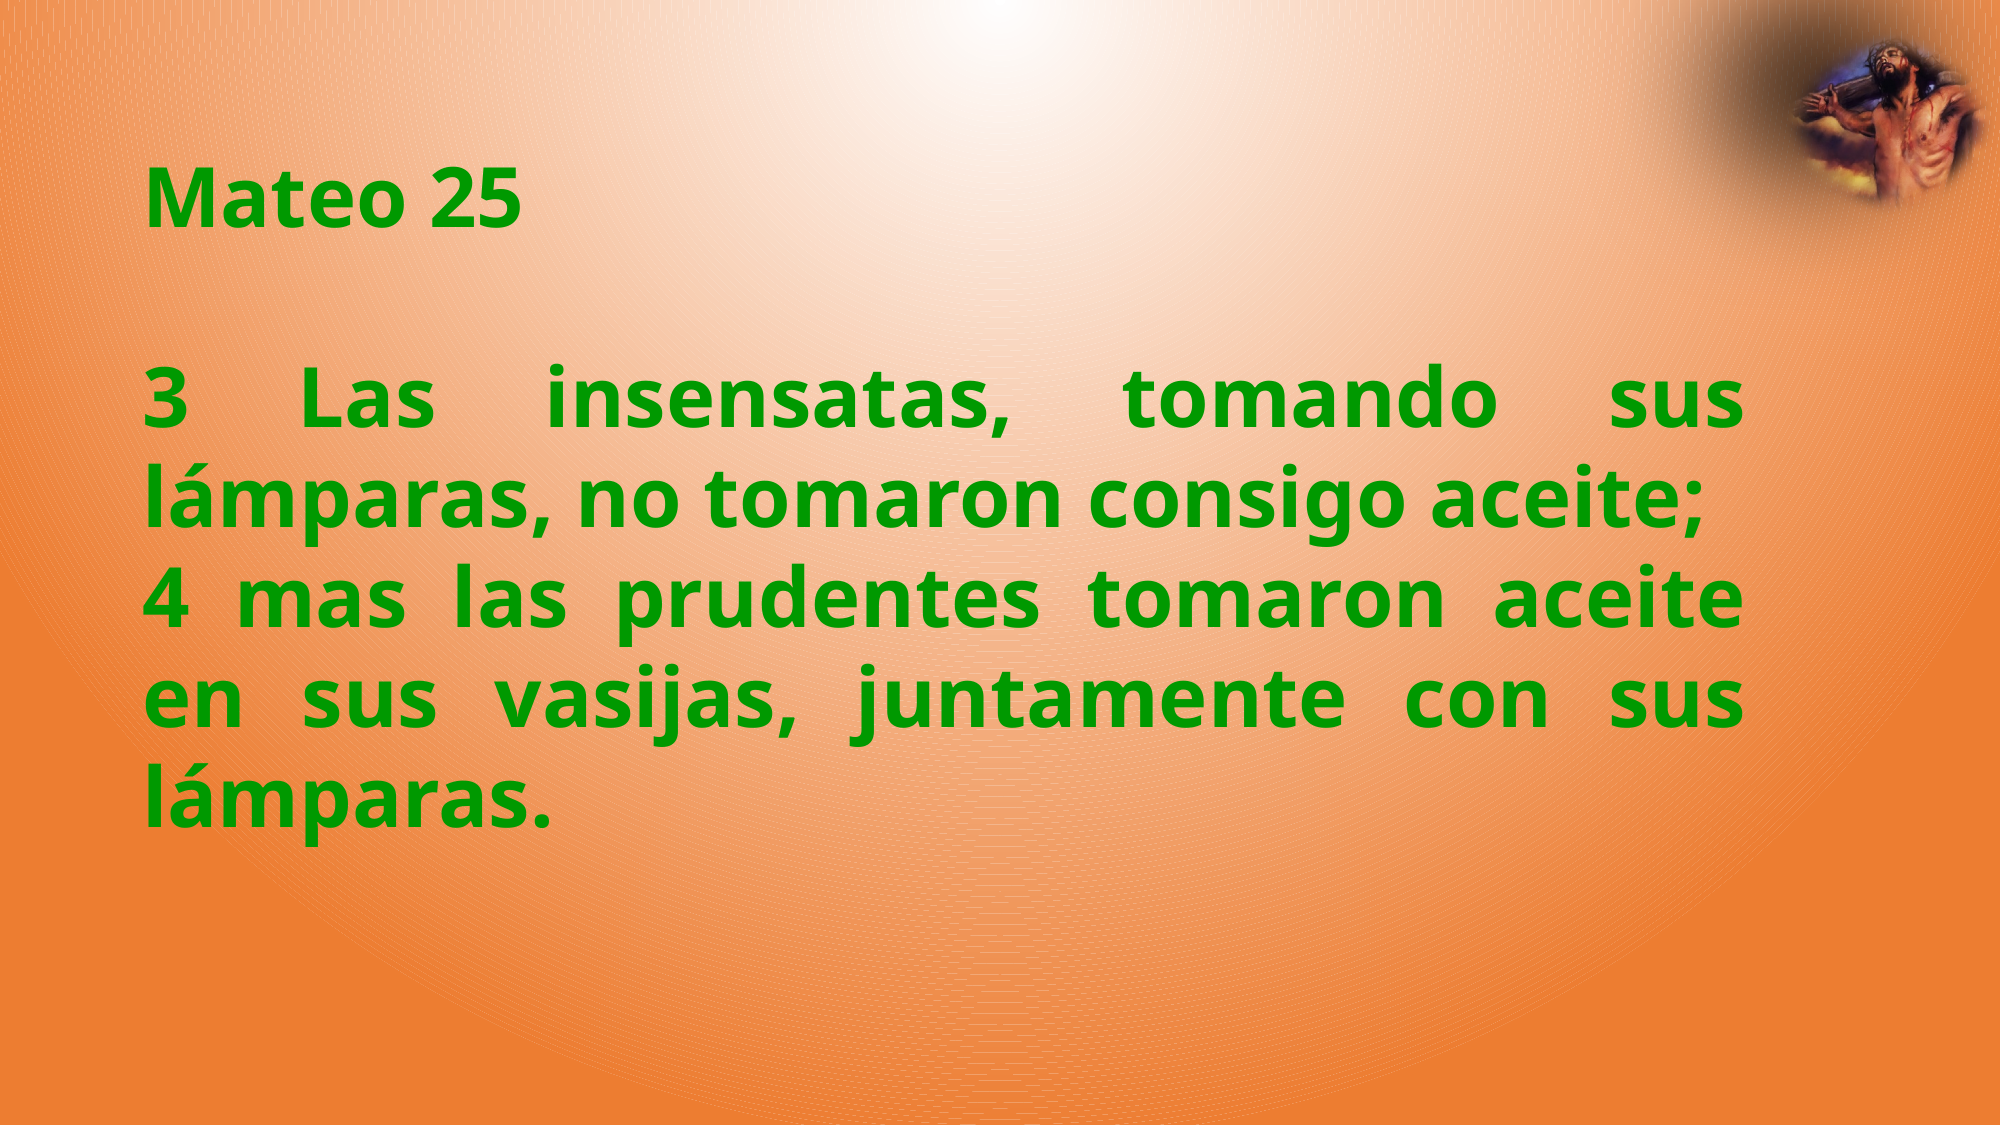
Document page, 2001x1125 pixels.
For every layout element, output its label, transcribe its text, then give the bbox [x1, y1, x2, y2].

picture [1779, 26, 2000, 220]
text_box Mateo 25 3 Las insensatas, tomando sus lámparas, no tomaron consigo aceite; 4 mas las prudentes tomaron aceite en sus vasijas, juntamente con sus lámparas. [127, 136, 1762, 852]
